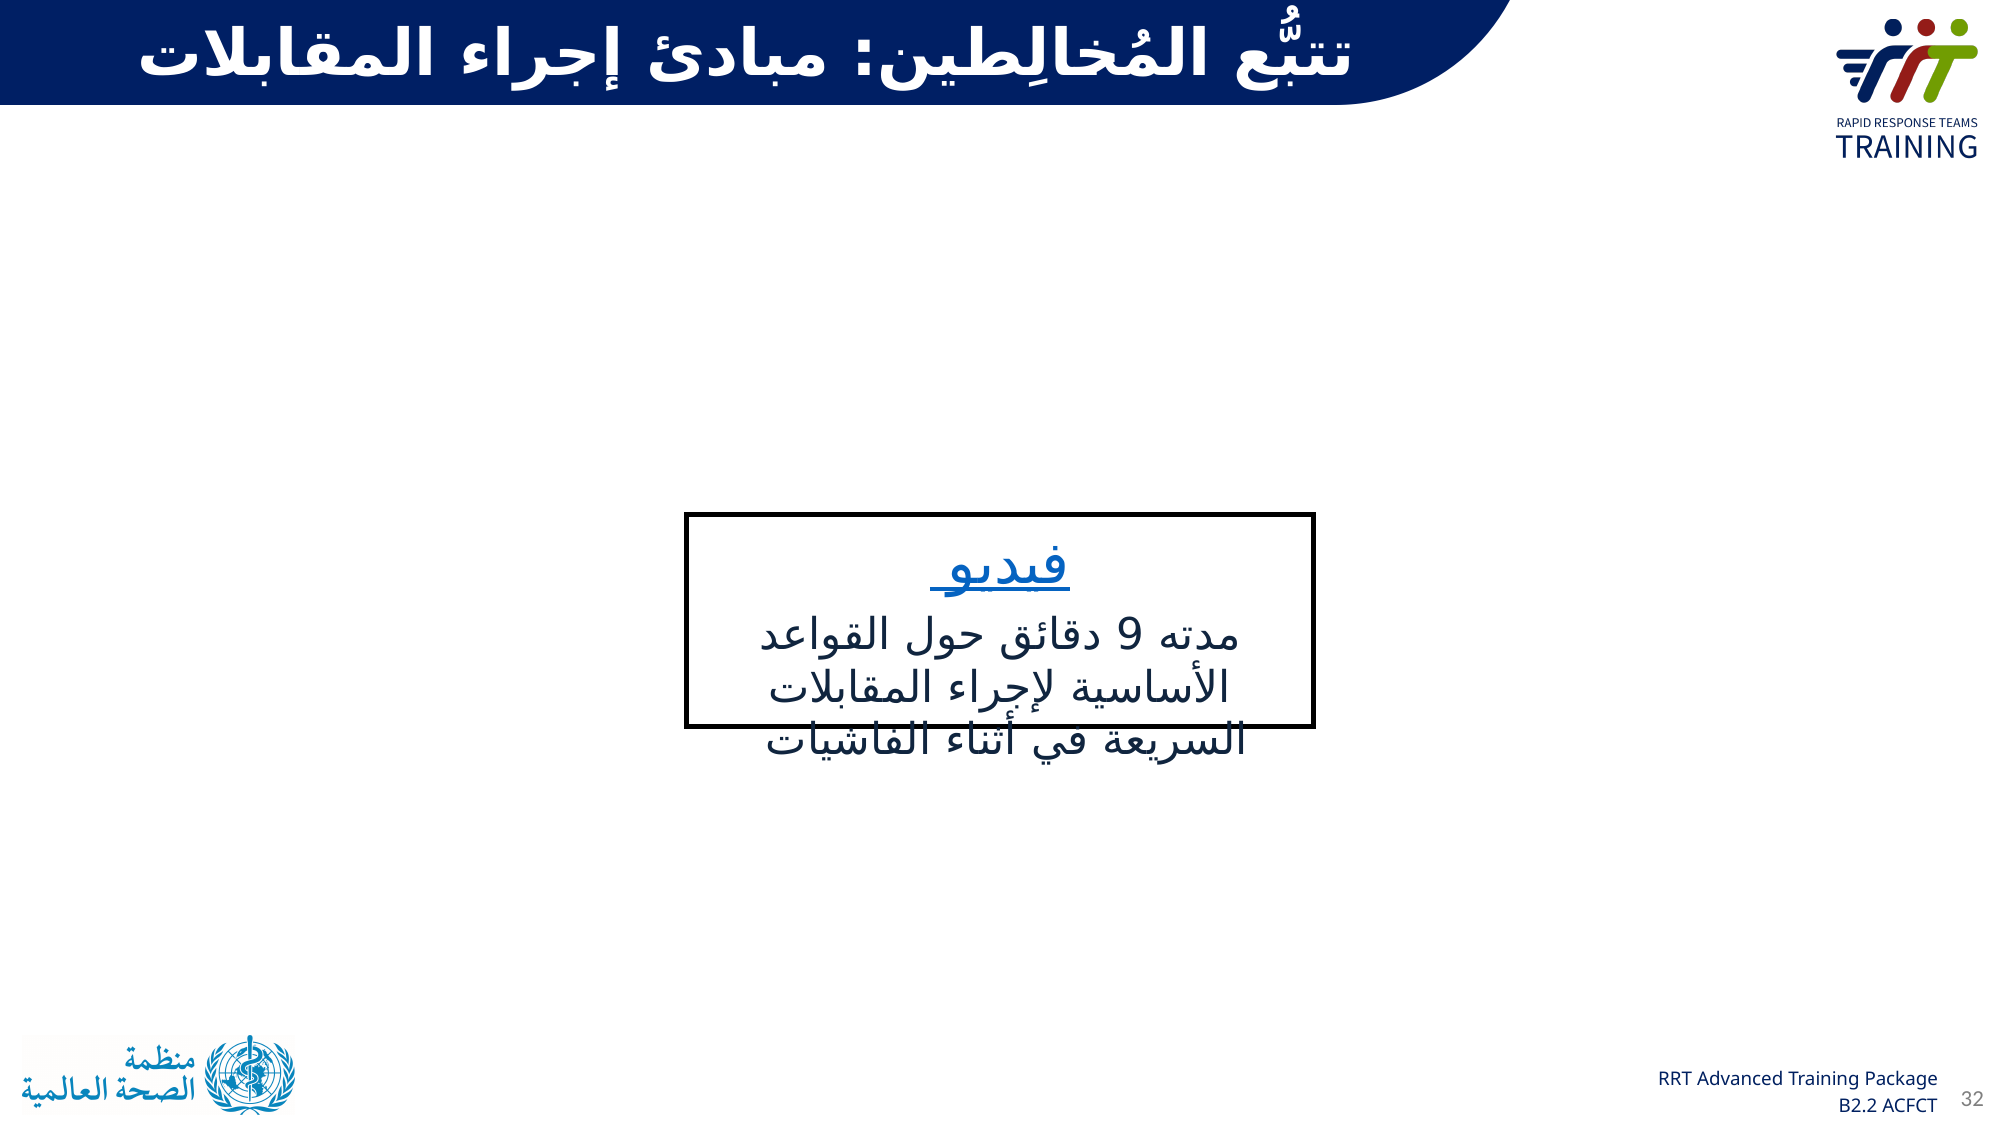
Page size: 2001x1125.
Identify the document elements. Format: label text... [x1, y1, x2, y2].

picture [22, 1035, 295, 1115]
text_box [686, 514, 1314, 727]
picture [0, 0, 1533, 105]
picture [252, 1050, 258, 1059]
text_box تتبُّع المُخالِطين: مبادئ إجراء المقابلات [31, 11, 1363, 97]
picture [1835, 19, 1978, 167]
